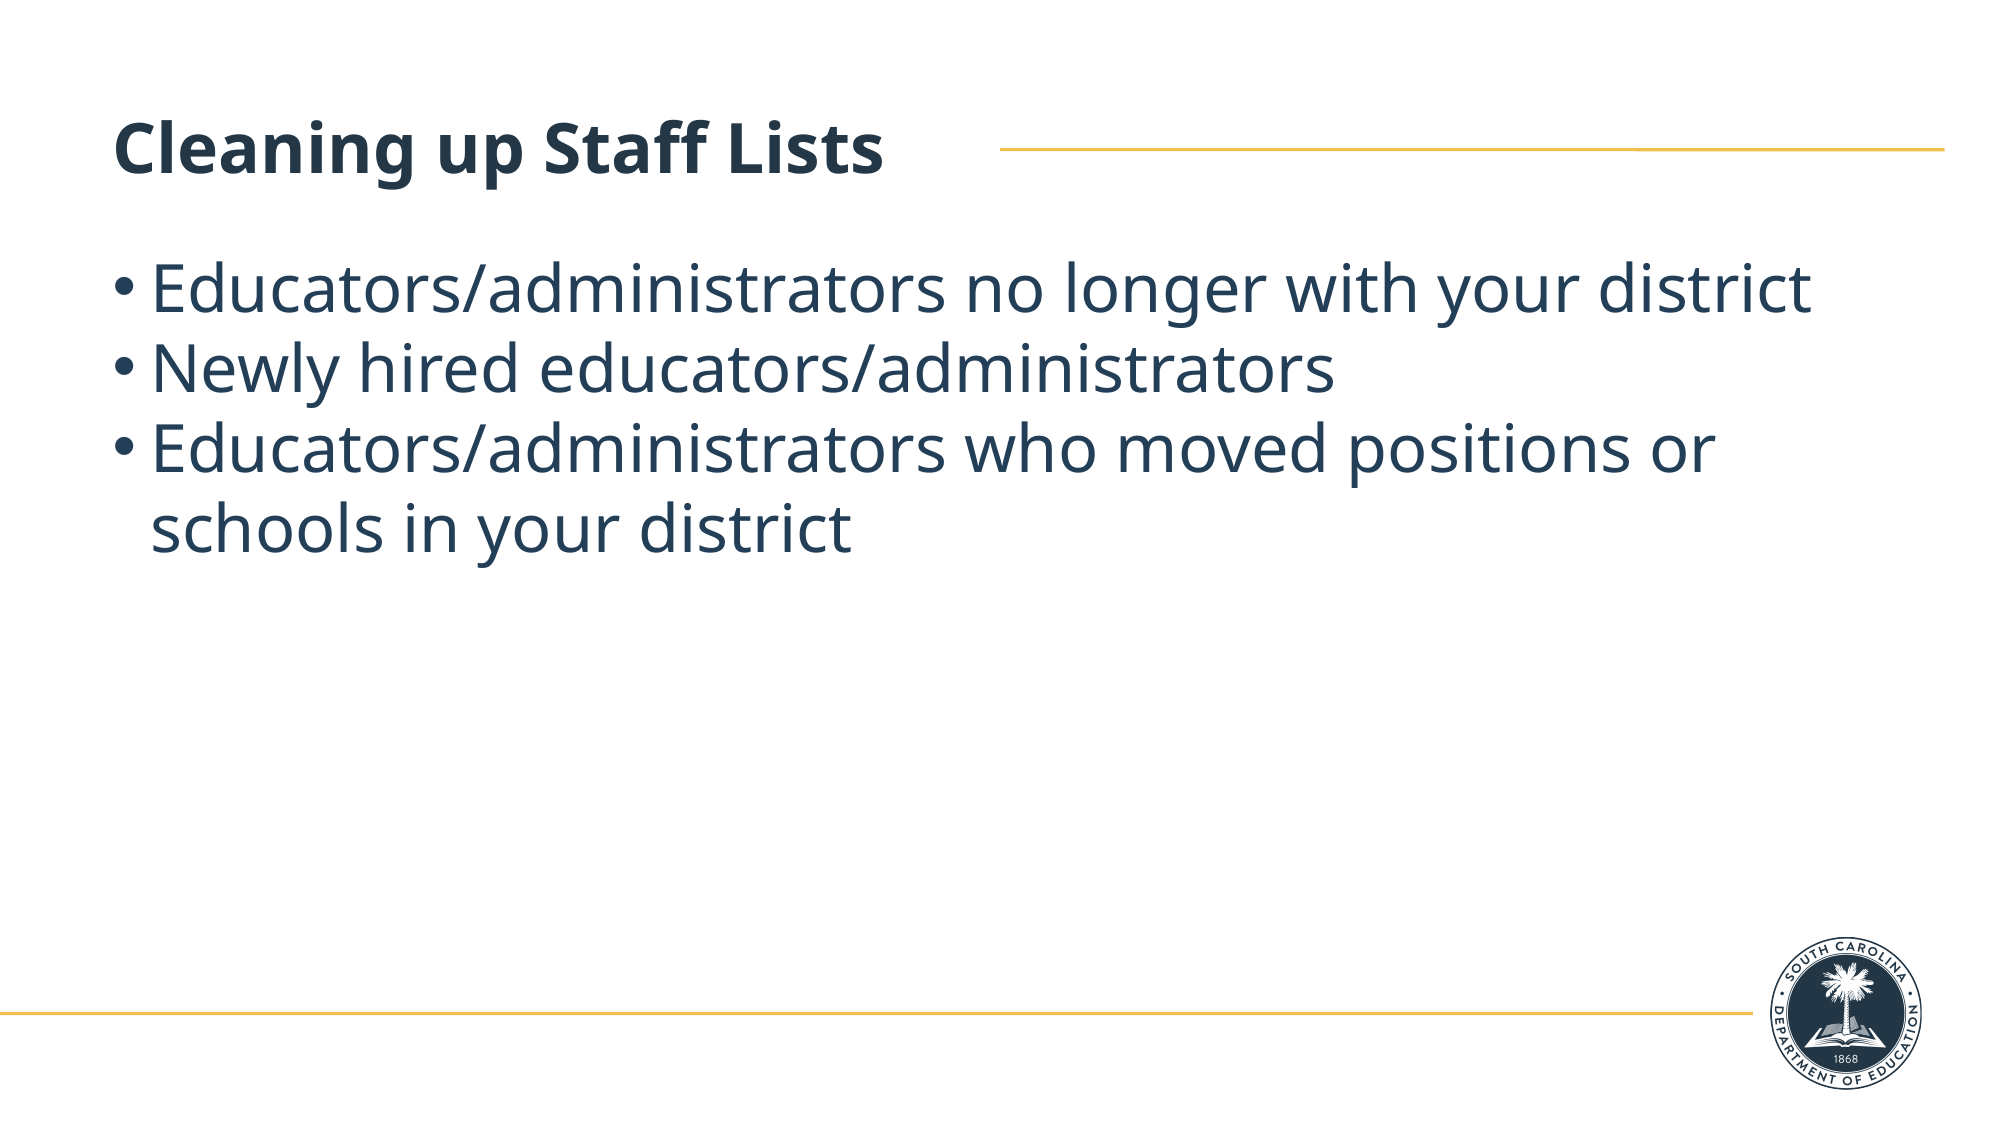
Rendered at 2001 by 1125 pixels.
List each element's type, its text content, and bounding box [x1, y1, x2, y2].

text_box Educators/administrators no longer with your district Newly hired educators/administrators Educators/administrators who moved positions or schools in your district [112, 245, 1856, 566]
title Cleaning up Staff Lists [112, 117, 1967, 306]
text_box [1770, 937, 1922, 1090]
